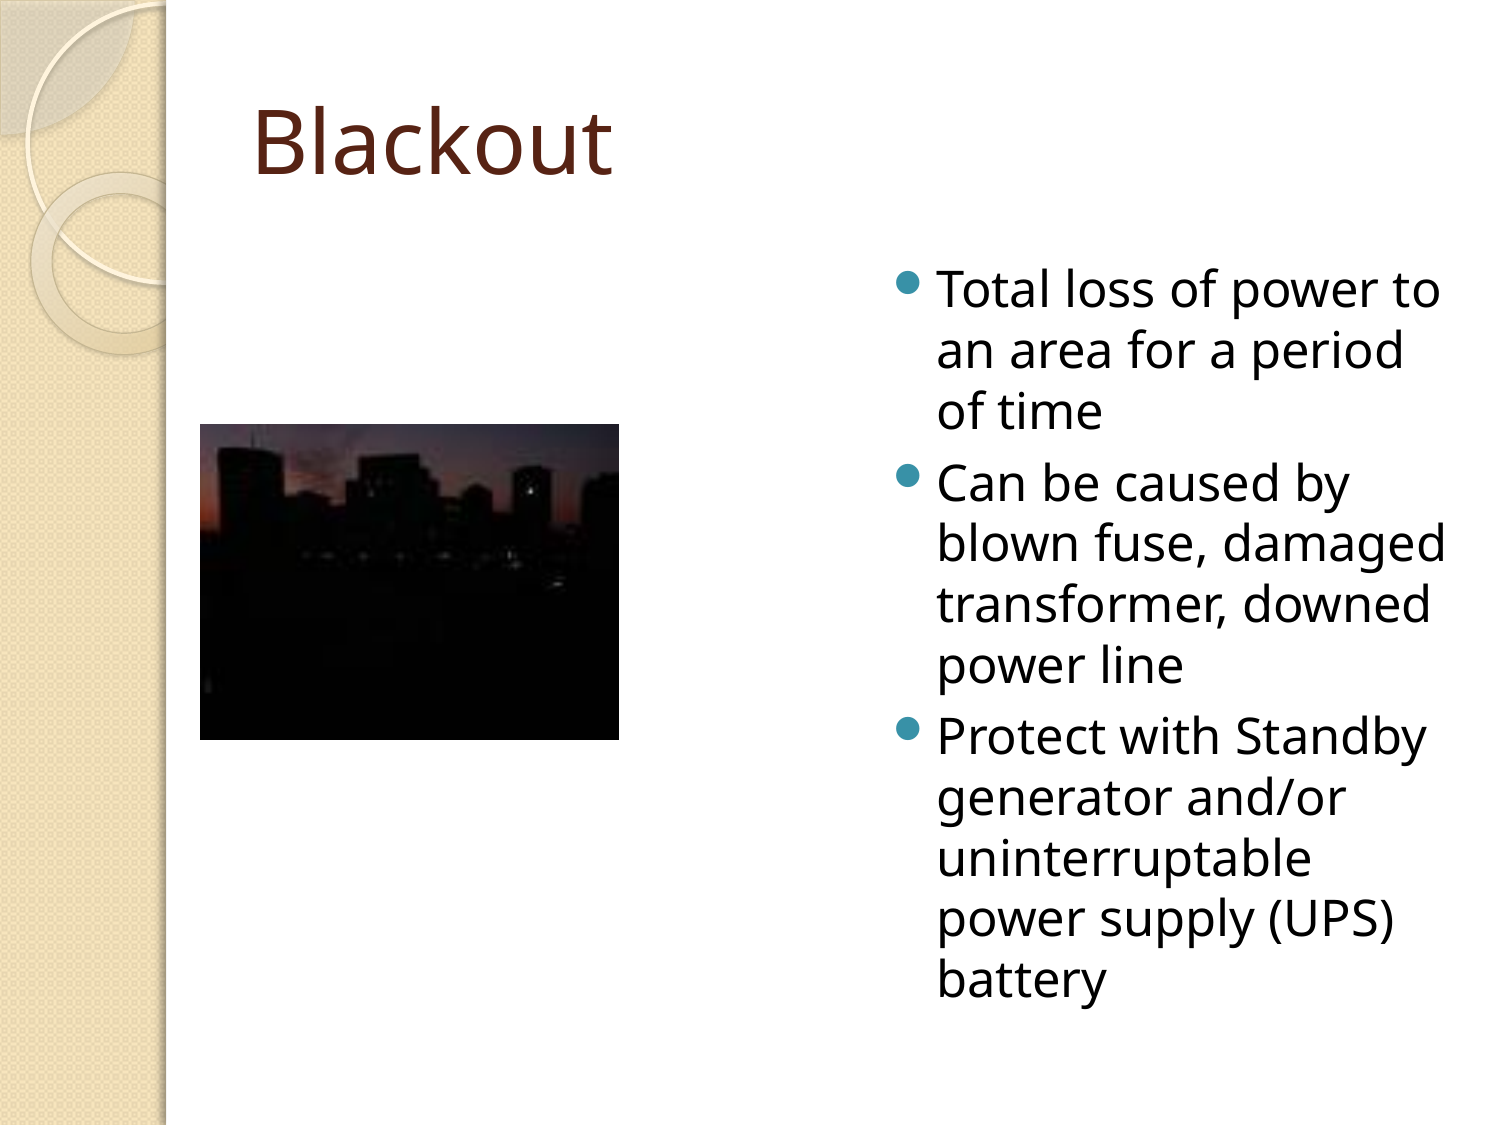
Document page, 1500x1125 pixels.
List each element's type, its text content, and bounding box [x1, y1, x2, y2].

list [199, 424, 620, 741]
list Total loss of power to an area for a period of time Can be caused by blown fuse, damaged transformer, downed power line Protect with Standby generator and/or uninterruptable power supply (UPS) battery [865, 249, 1466, 1015]
title Blackout [235, 45, 1466, 233]
